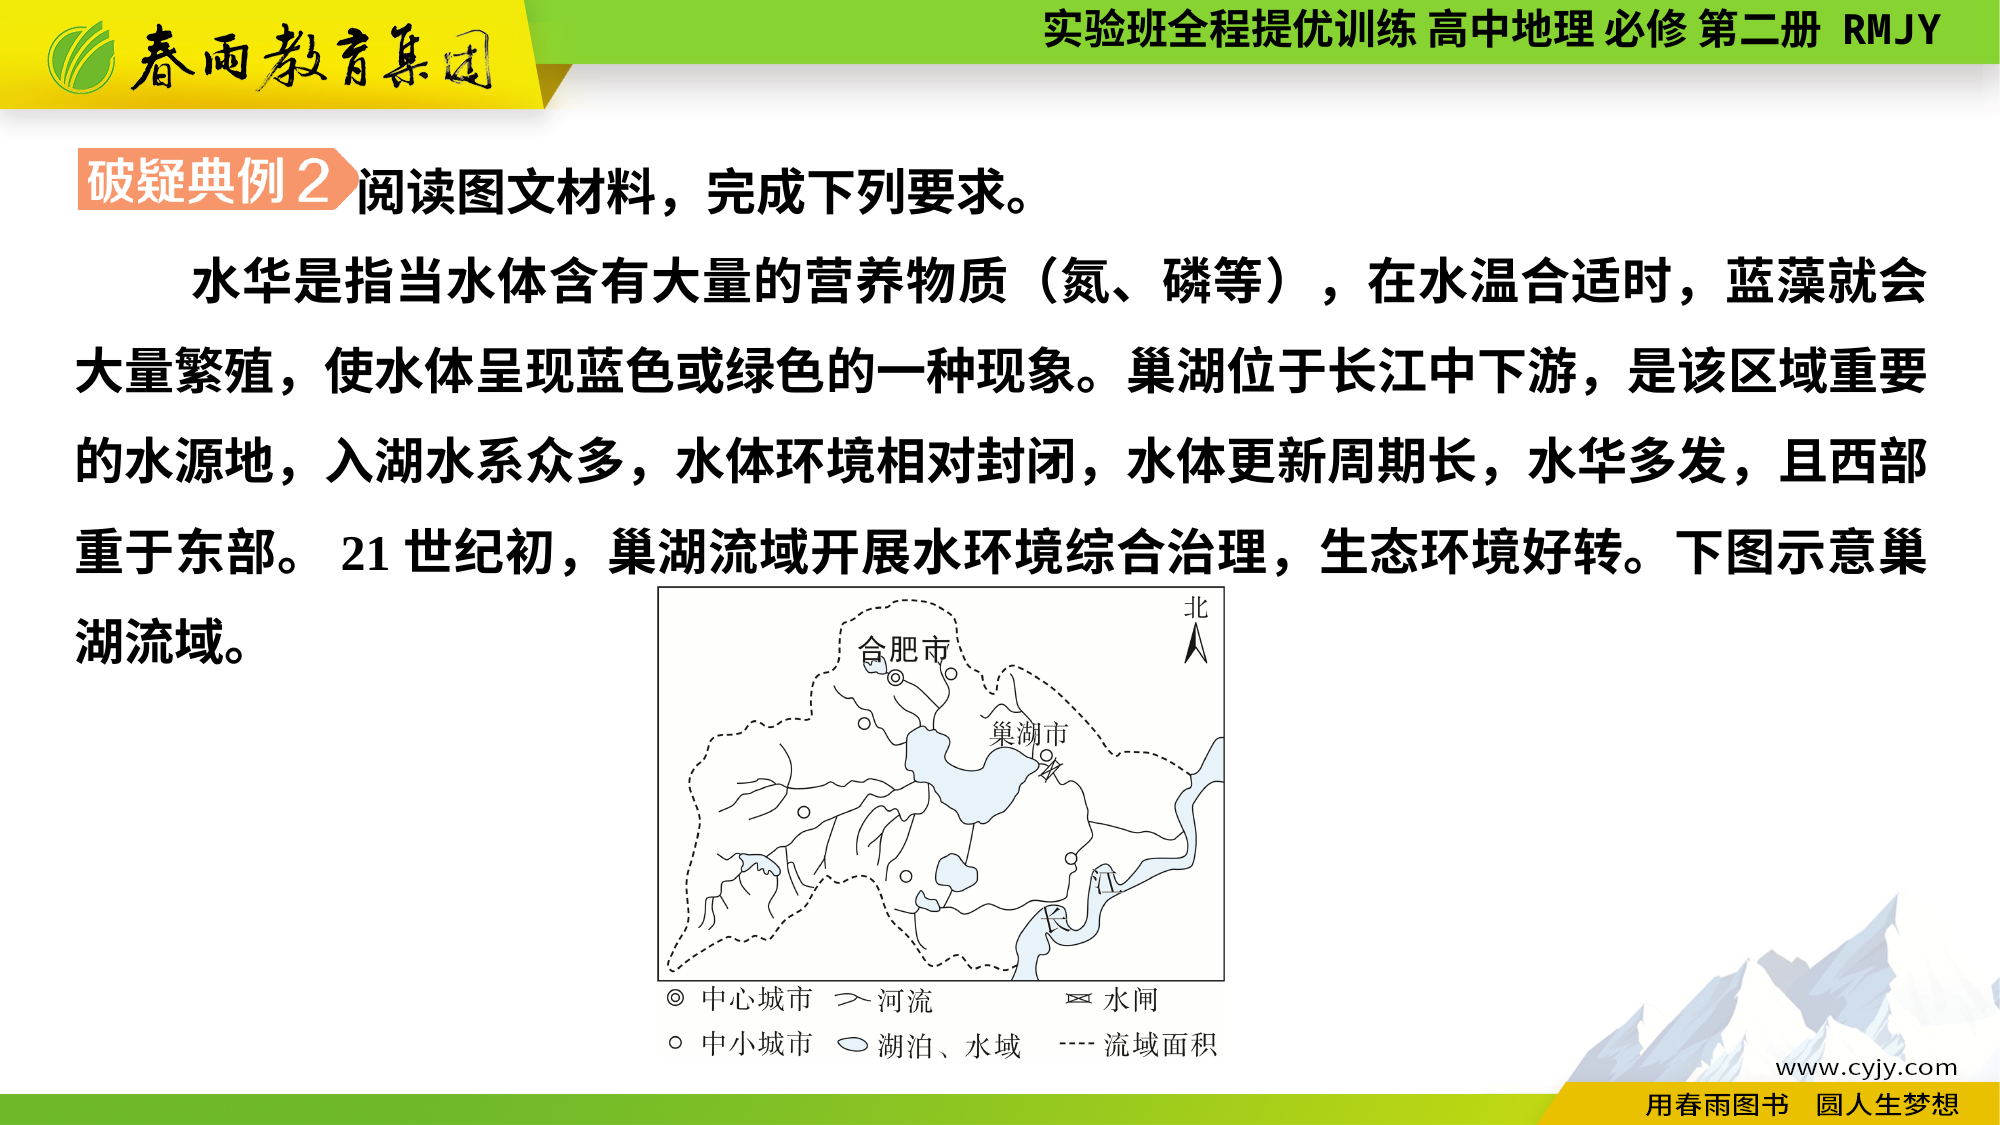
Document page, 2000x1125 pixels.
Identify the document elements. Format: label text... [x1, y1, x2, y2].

picture [0, 0, 2000, 1125]
list 阅读图文材料，完成下列要求。 水华是指当水体含有大量的营养物质（氮、磷等），在水温合适时，蓝藻就会大量繁殖，使水体呈现蓝色或绿色的一种现象。巢湖位于长江中下游，是该区域重要的水源地，入湖水系众多，水体环境相对封闭，水体更新周期长，水华多发，且西部重于东部。21世纪初，巢湖流域开展水环境综合治理，生态环境好转。下图示意巢湖流域。 [59, 122, 1944, 683]
